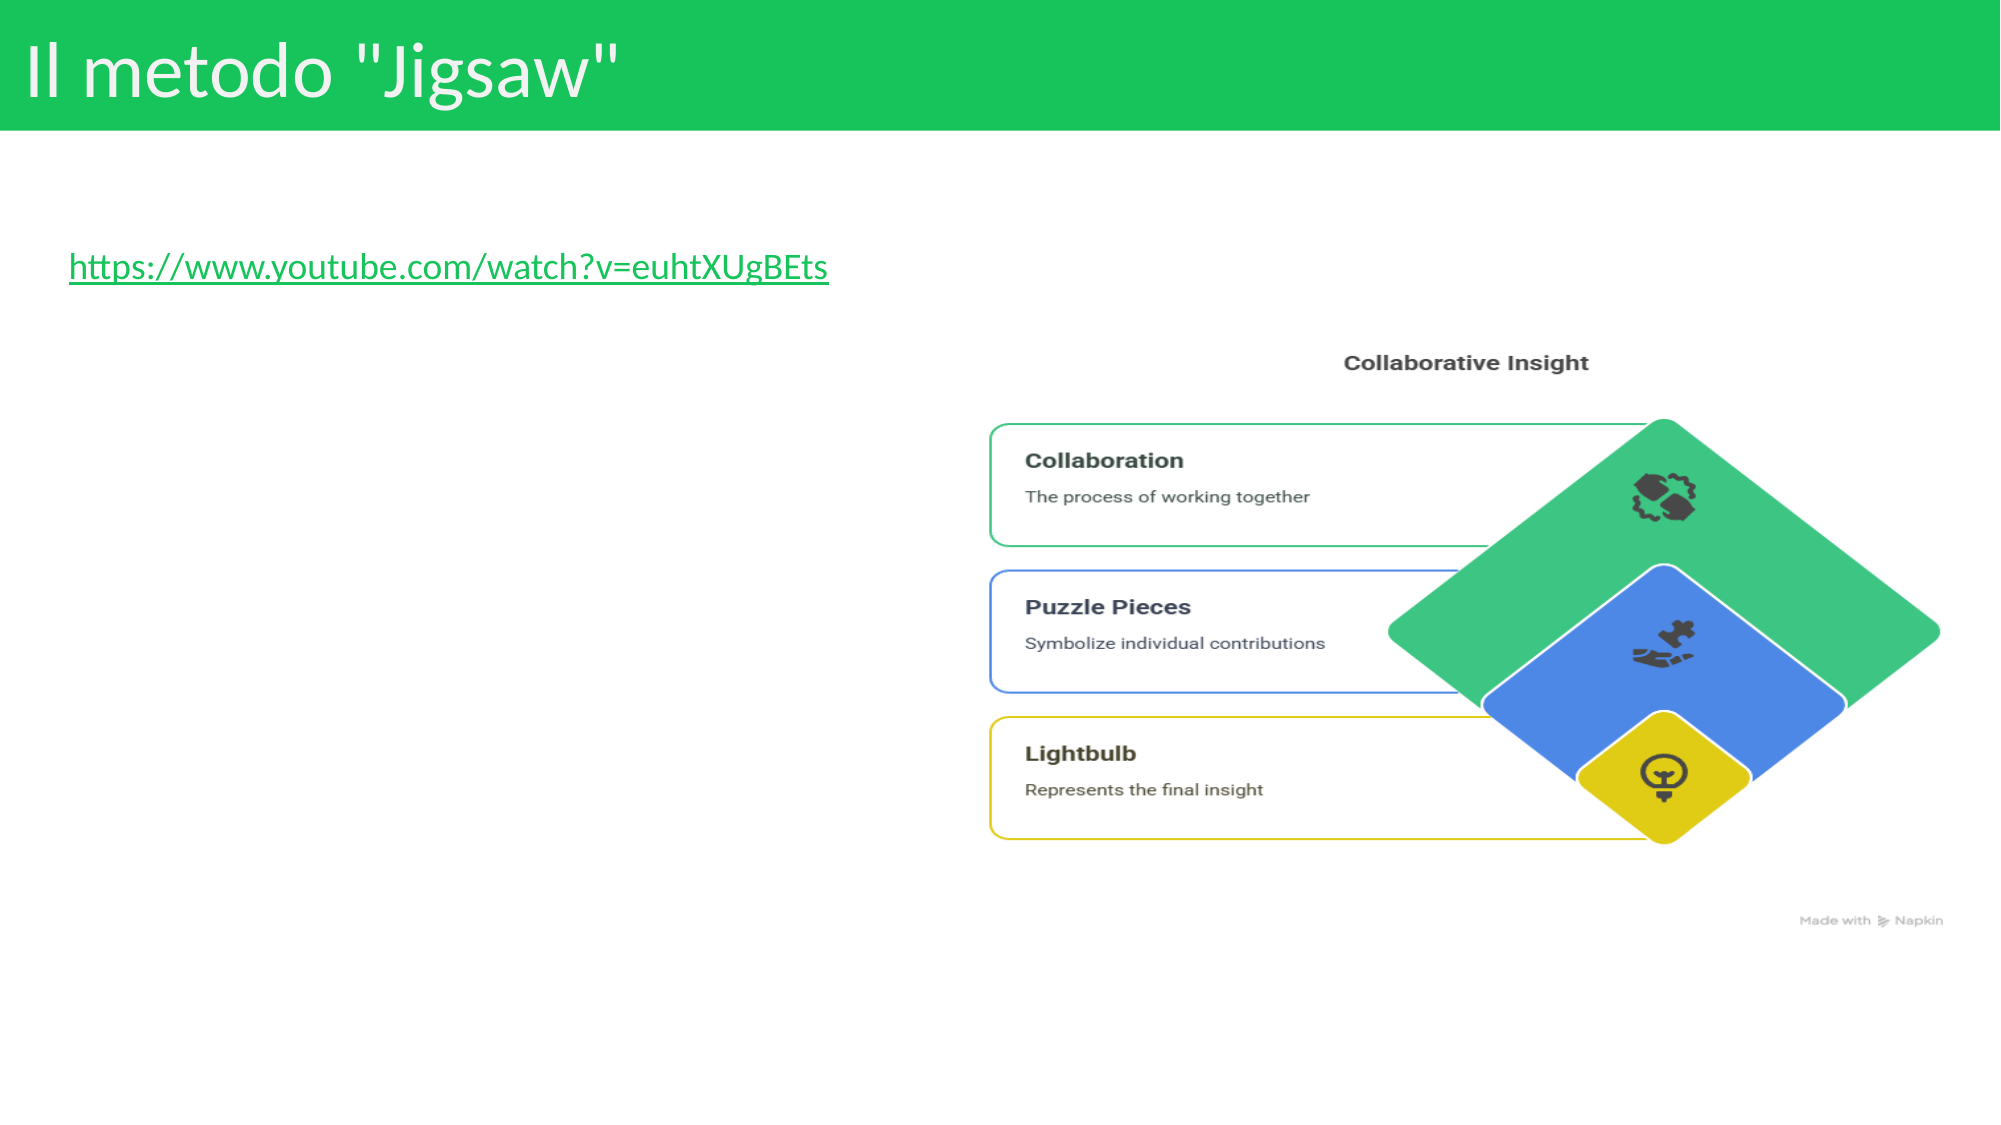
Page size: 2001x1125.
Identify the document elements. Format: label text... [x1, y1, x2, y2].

list https://www.youtube.com/watch?v=euhtXUgBEts [16, 239, 1976, 1108]
picture [959, 302, 1976, 949]
title Il metodo "Jigsaw" [16, 13, 1976, 131]
